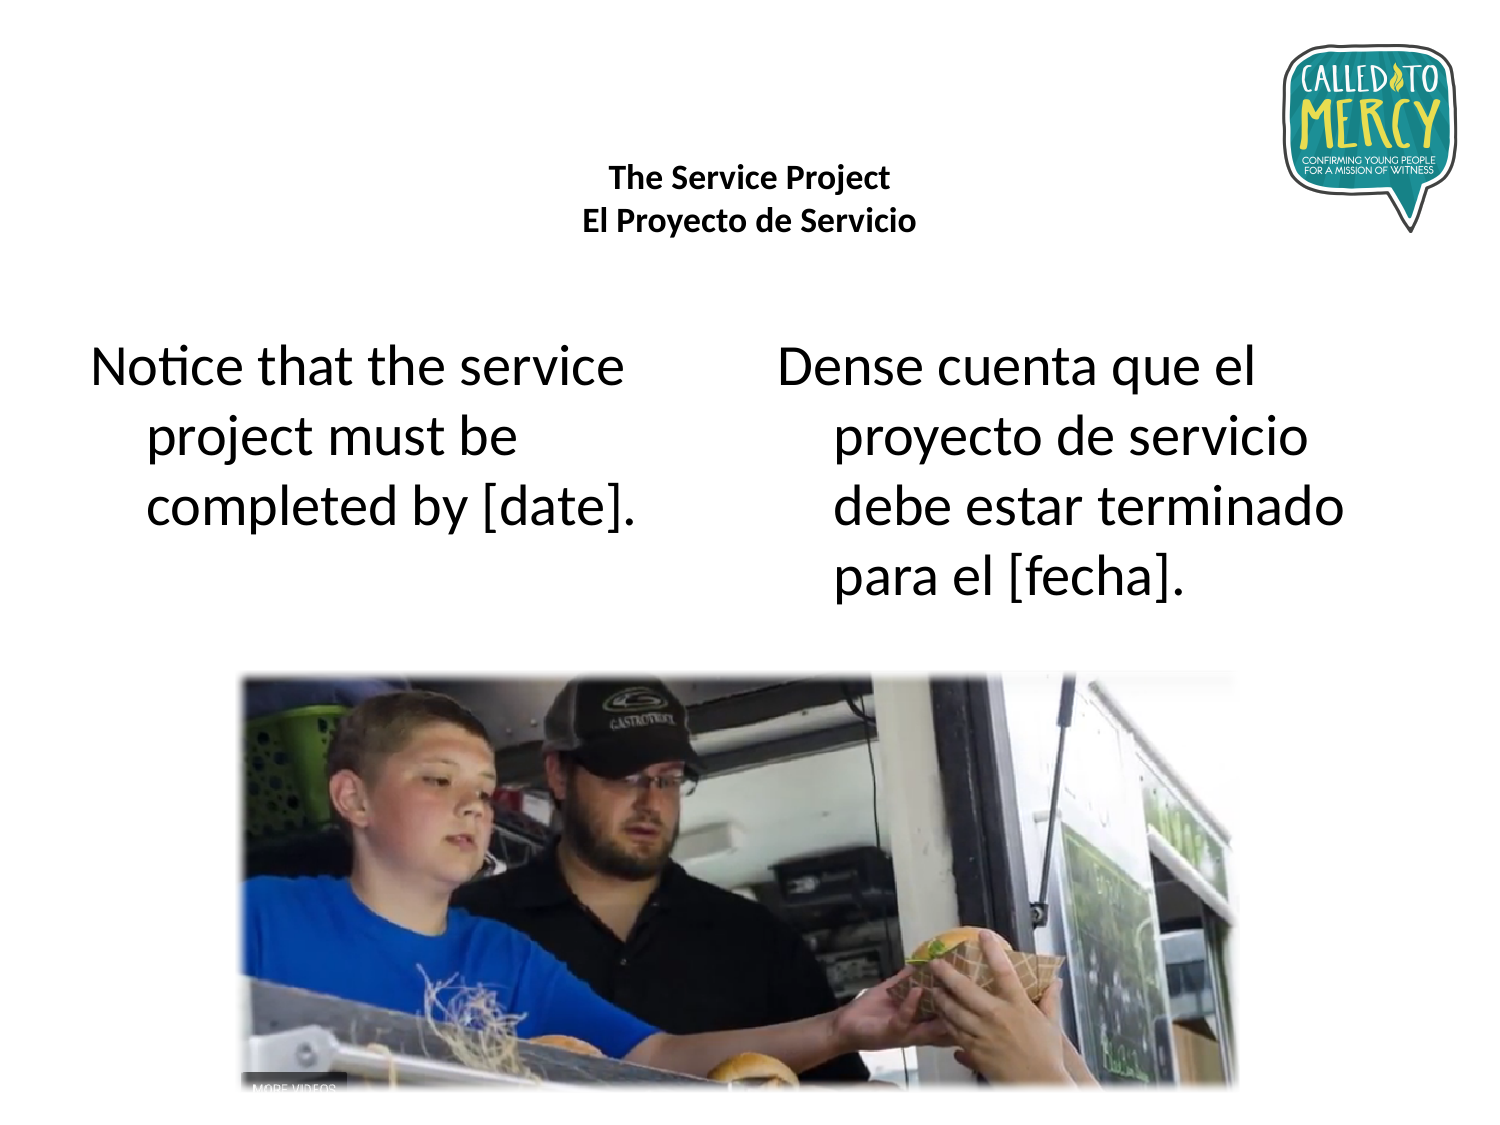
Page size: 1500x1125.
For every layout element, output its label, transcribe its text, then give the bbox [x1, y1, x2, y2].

list Notice that the service project must be completed by [date]. [75, 320, 738, 1063]
picture [1237, 44, 1500, 234]
list Dense cuenta que el proyecto de servicio debe estar terminado para el [fecha]. [762, 320, 1425, 1063]
title The Service Project El Proyecto de Servicio [75, 102, 1425, 291]
picture [235, 670, 1240, 1093]
